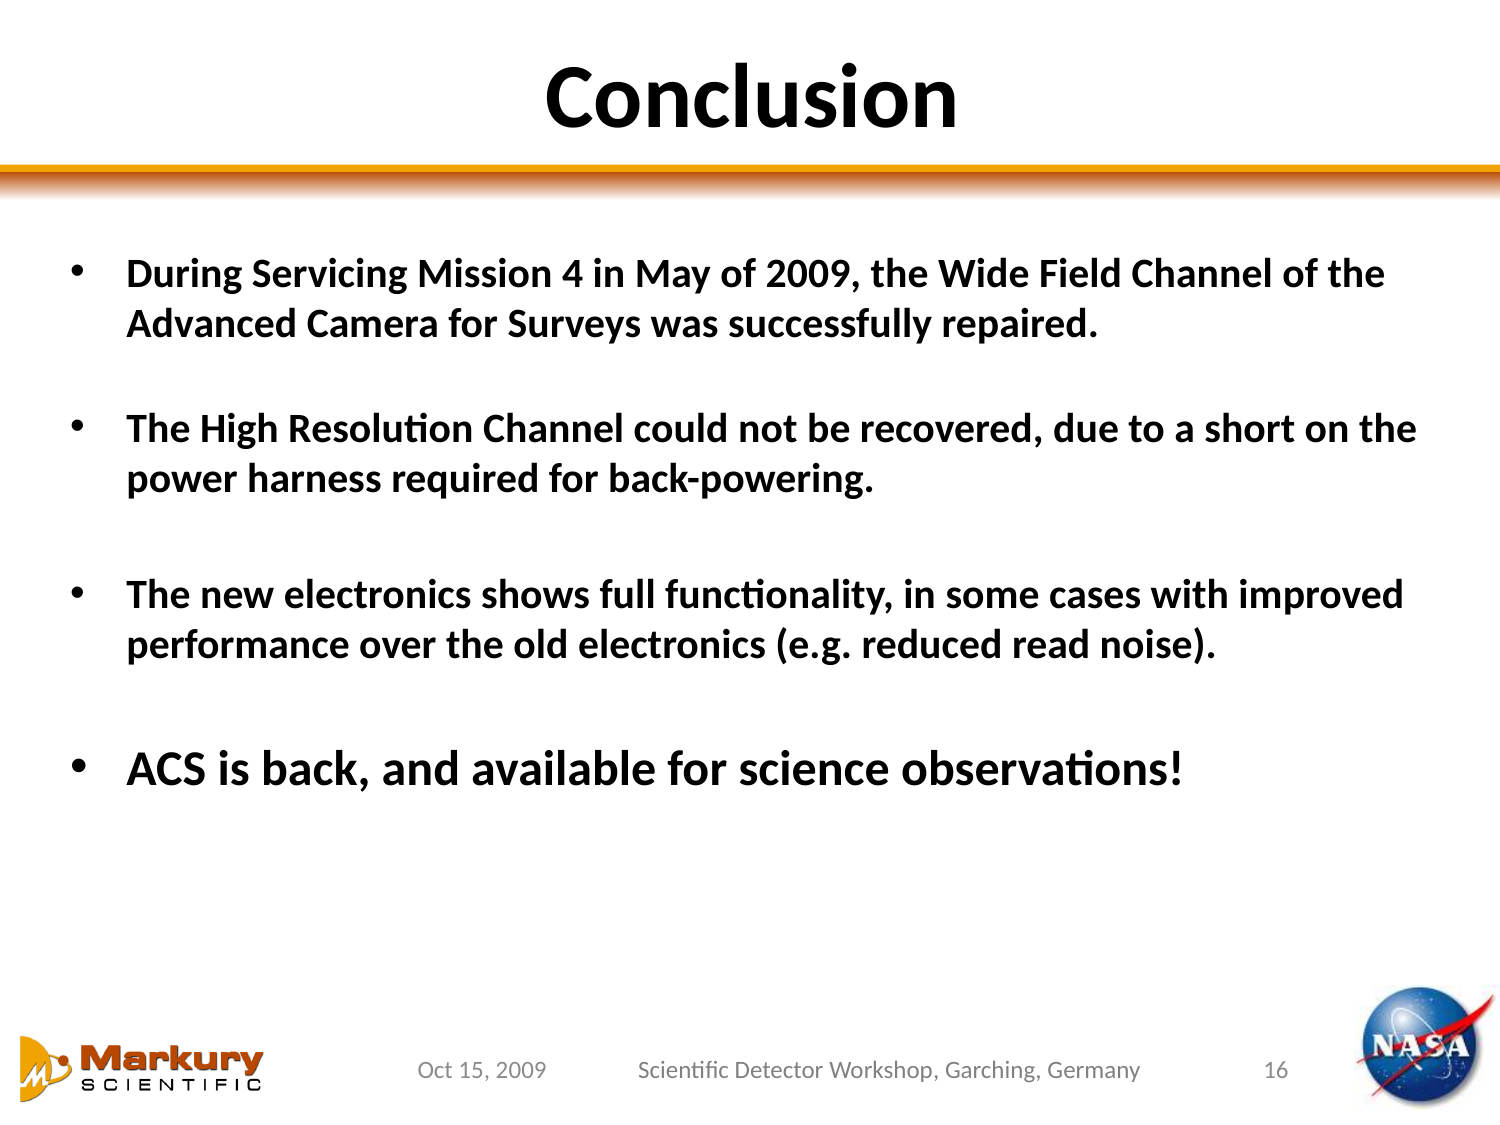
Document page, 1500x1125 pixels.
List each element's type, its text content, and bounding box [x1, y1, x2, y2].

title Conclusion [77, 26, 1428, 155]
footer Scientific Detector Workshop, Garching, Germany [591, 1038, 1188, 1099]
slide_number 16 [1233, 1038, 1319, 1099]
picture [1354, 985, 1500, 1112]
picture [17, 1033, 267, 1105]
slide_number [402, 1038, 591, 1099]
list During Servicing Mission 4 in May of 2009, the Wide Field Channel of the Advanced Camera for Surveys was successfully repaired. The High Resolution Channel could not be recovered, due to a short on the power harness required for back-powering. The new electronics shows full functionality, in some cases with improved performance over the old electronics (e.g. reduced read noise). ACS is back, and available for science observations! [55, 237, 1460, 971]
